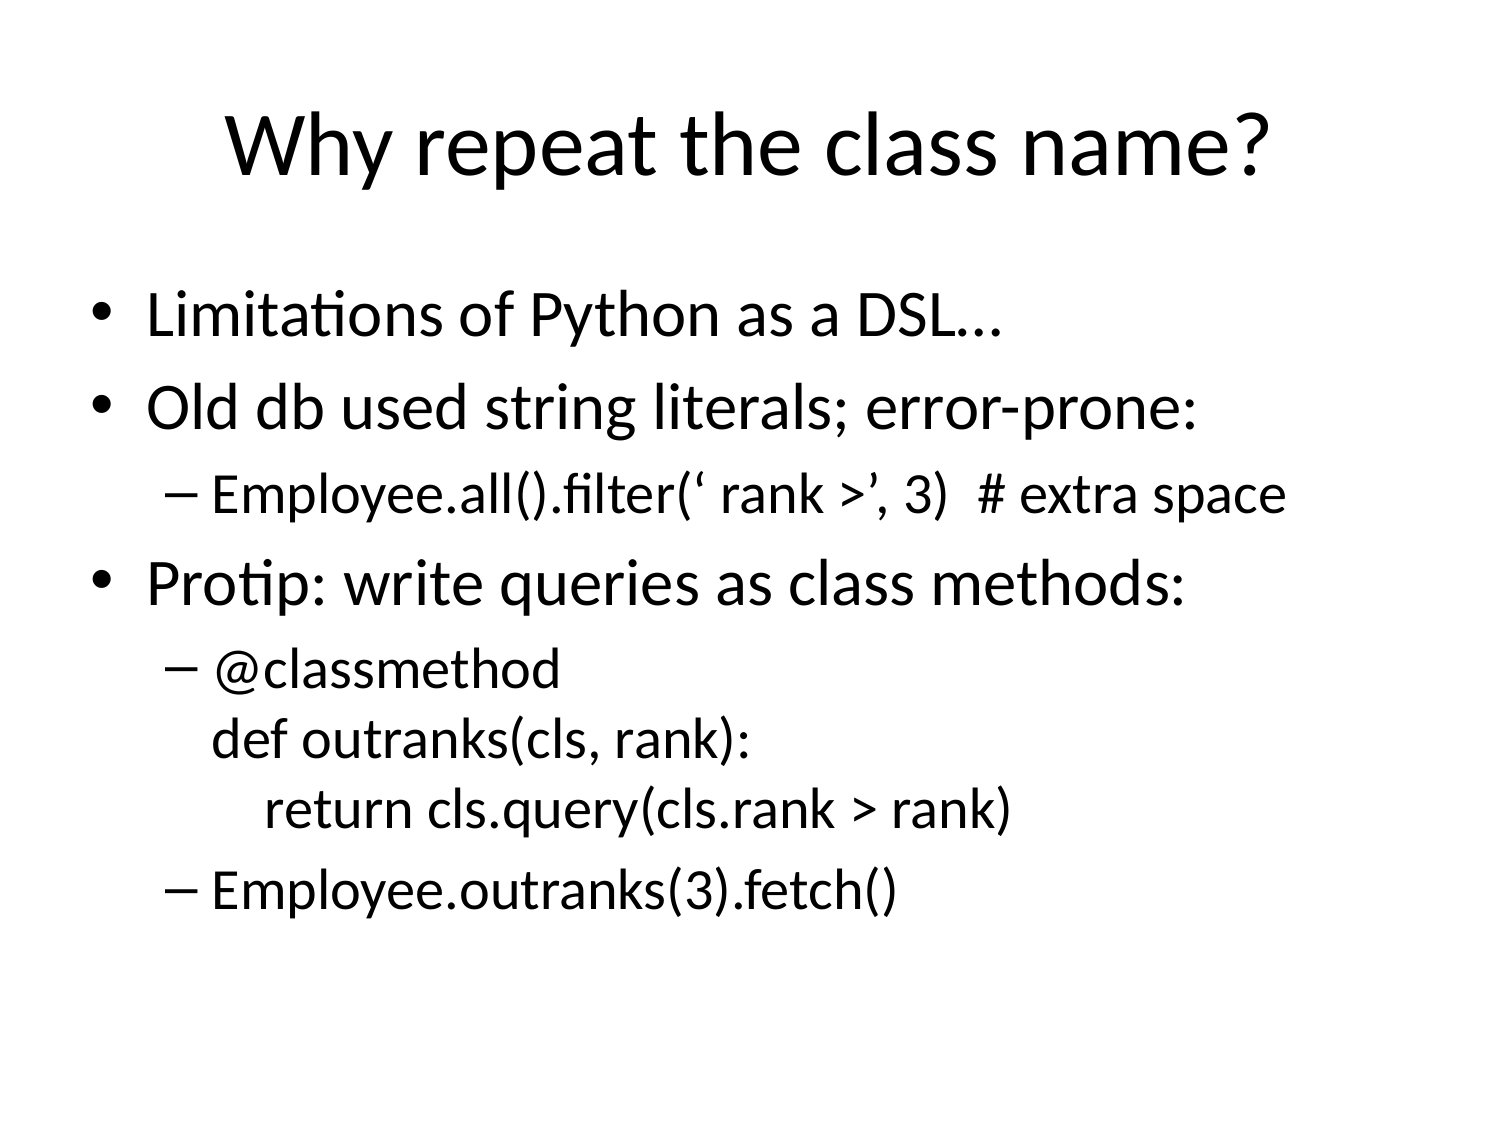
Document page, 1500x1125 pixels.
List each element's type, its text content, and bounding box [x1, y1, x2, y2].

title Why repeat the class name? [75, 45, 1425, 233]
list Limitations of Python as a DSL… Old db used string literals; error-prone: Employee.all().filter(‘ rank >’, 3) # extra space Protip: write queries as class methods: @classmethod def outranks(cls, rank): return cls.query(cls.rank > rank) Employee.outranks(3).fetch() [75, 262, 1425, 1005]
